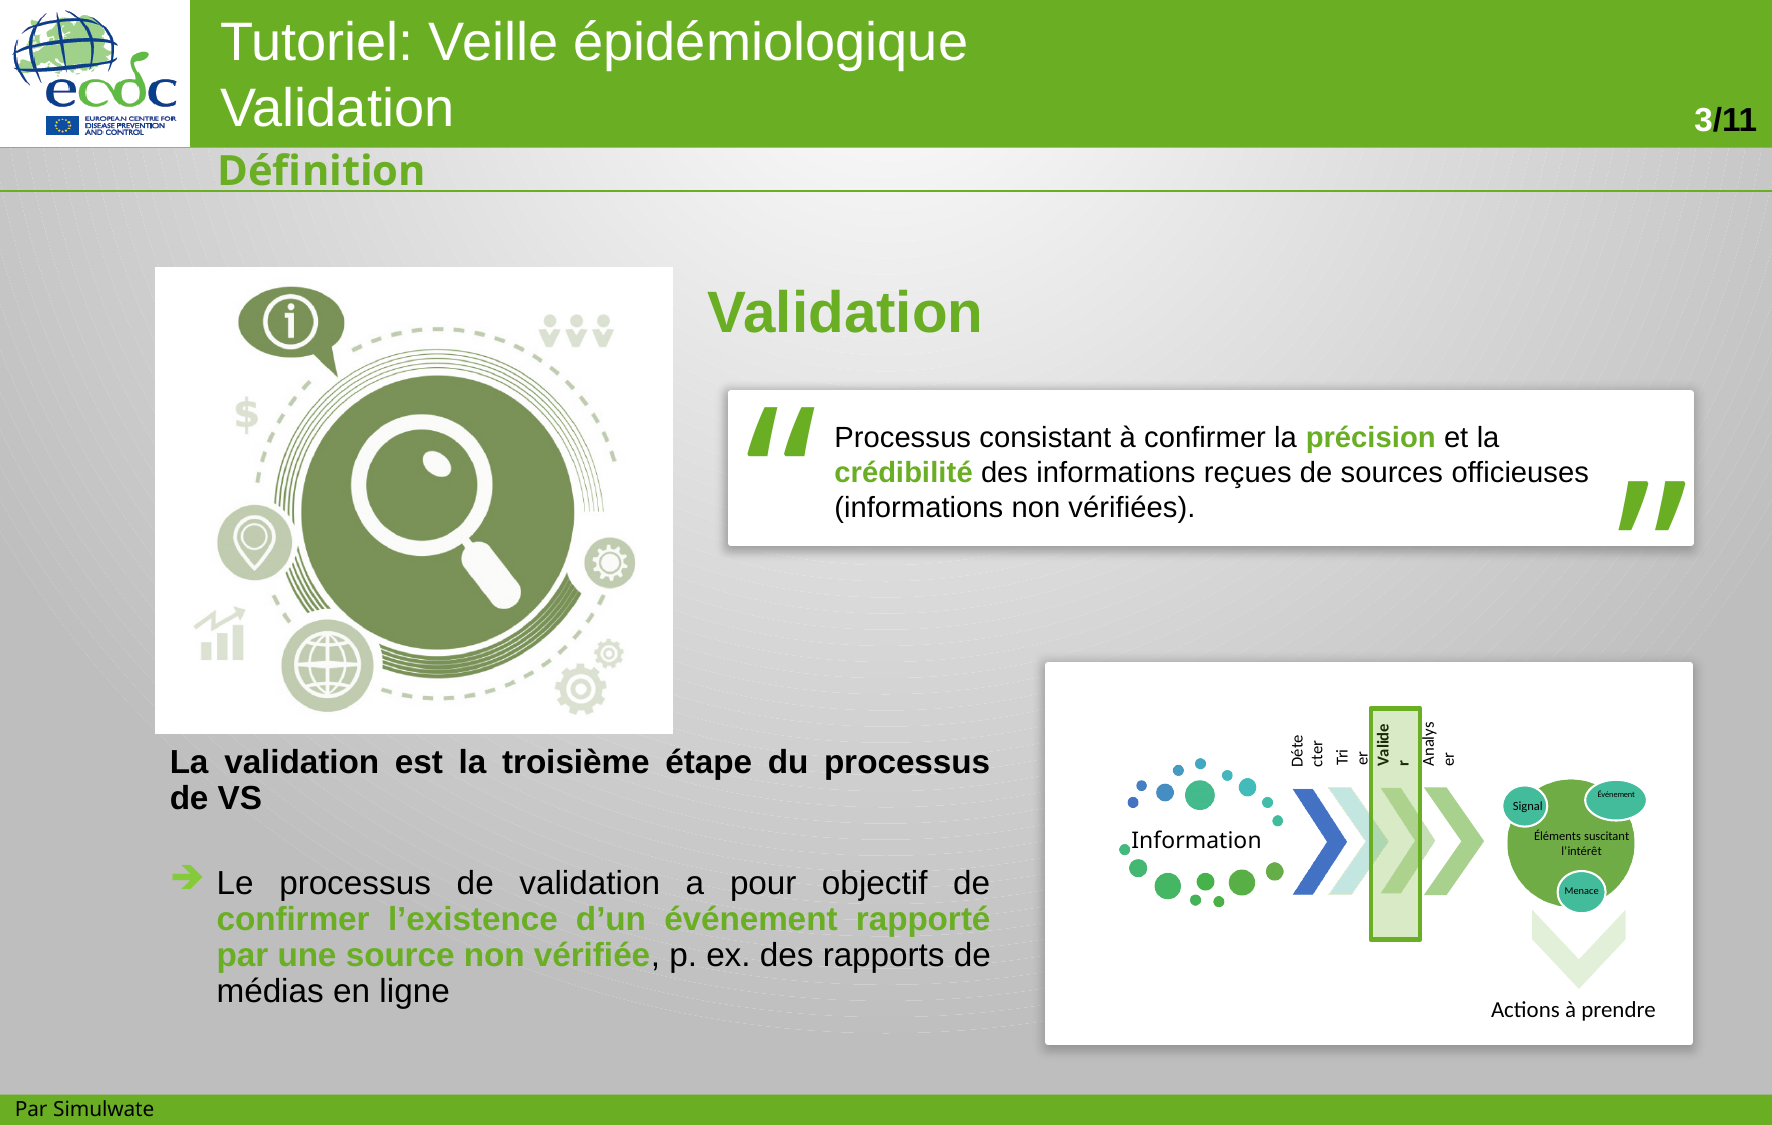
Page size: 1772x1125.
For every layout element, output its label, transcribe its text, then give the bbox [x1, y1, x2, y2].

picture [154, 266, 674, 734]
picture [0, 0, 190, 147]
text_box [730, 370, 1691, 679]
text_box Définition [167, 141, 477, 202]
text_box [1118, 705, 1679, 1036]
text_box La validation est la troisième étape du processus de VS Le processus de validation a pour objectif de confirmer l’existence d’un événement rapporté par une source non vérifiée, p. ex. des rapports de médias en ligne [155, 737, 1007, 1017]
text_box [1045, 684, 1693, 1045]
text_box Validation [693, 275, 999, 353]
